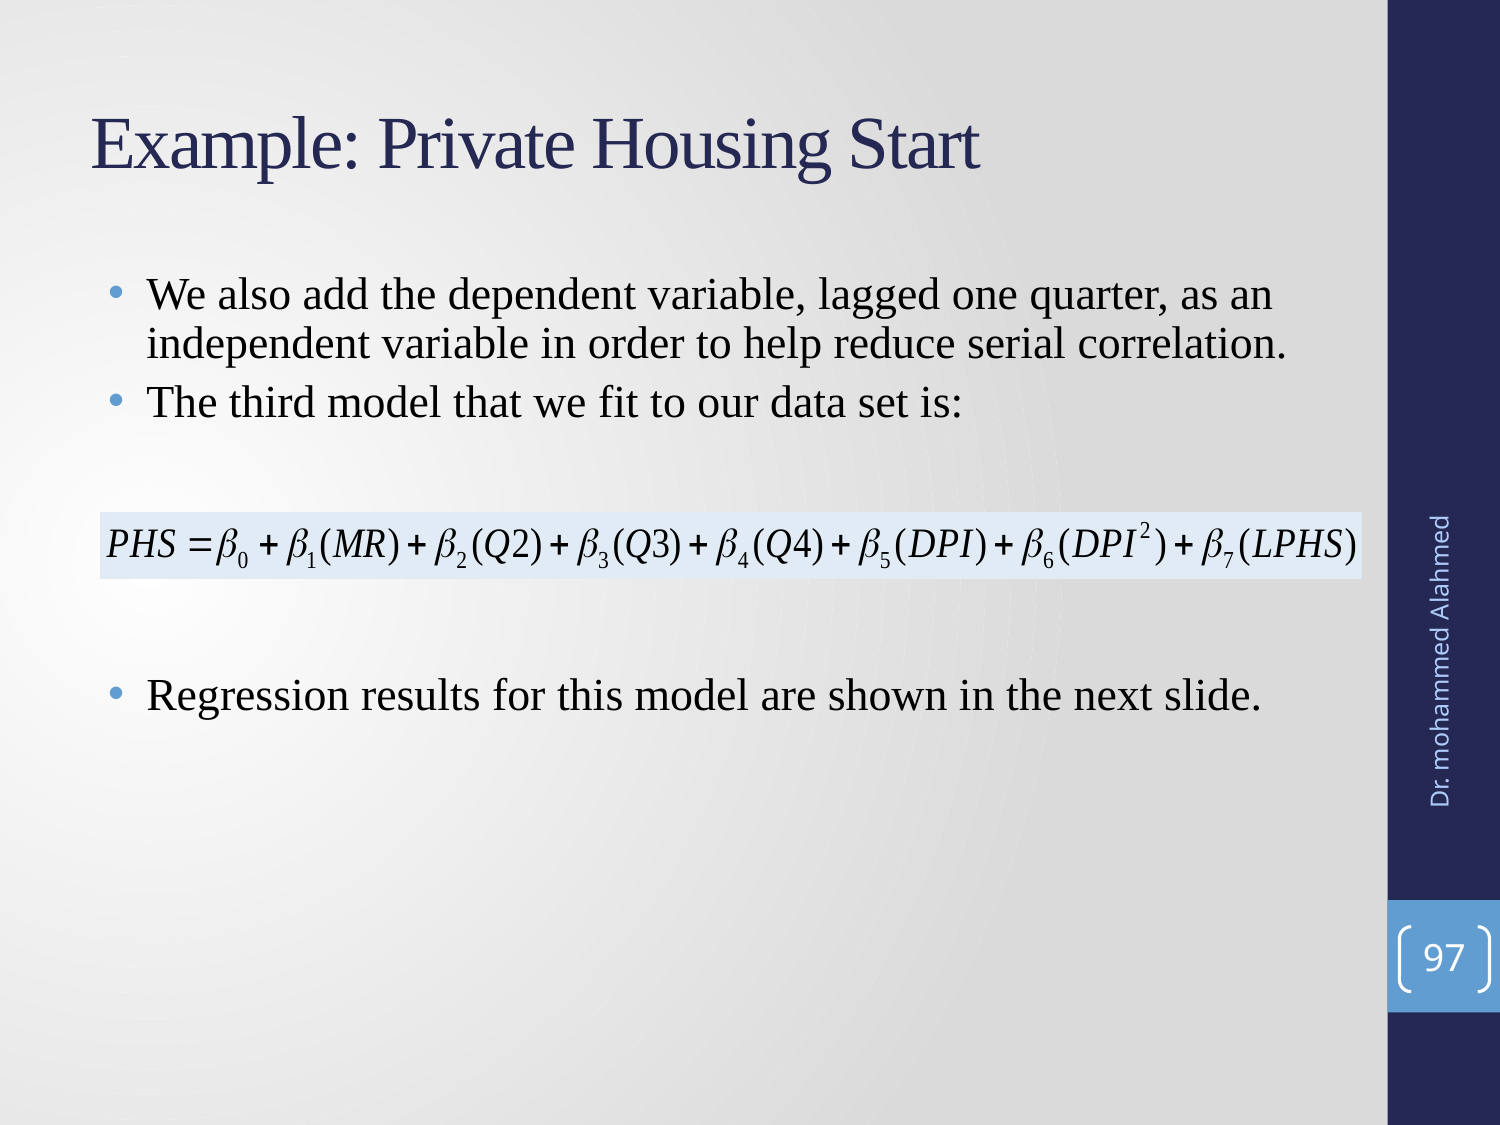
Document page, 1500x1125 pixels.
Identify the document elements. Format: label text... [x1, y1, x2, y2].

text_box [99, 511, 1363, 580]
footer Dr. mohammed Alahmed [1408, 500, 1469, 889]
title Example: Private Housing Start [75, 45, 1325, 233]
list We also add the dependent variable, lagged one quarter, as an independent variable in order to help reduce serial correlation. The third model that we fit to our data set is: Regression results for this model are shown in the next slide. [75, 262, 1325, 1050]
slide_number 97 [1397, 925, 1492, 994]
